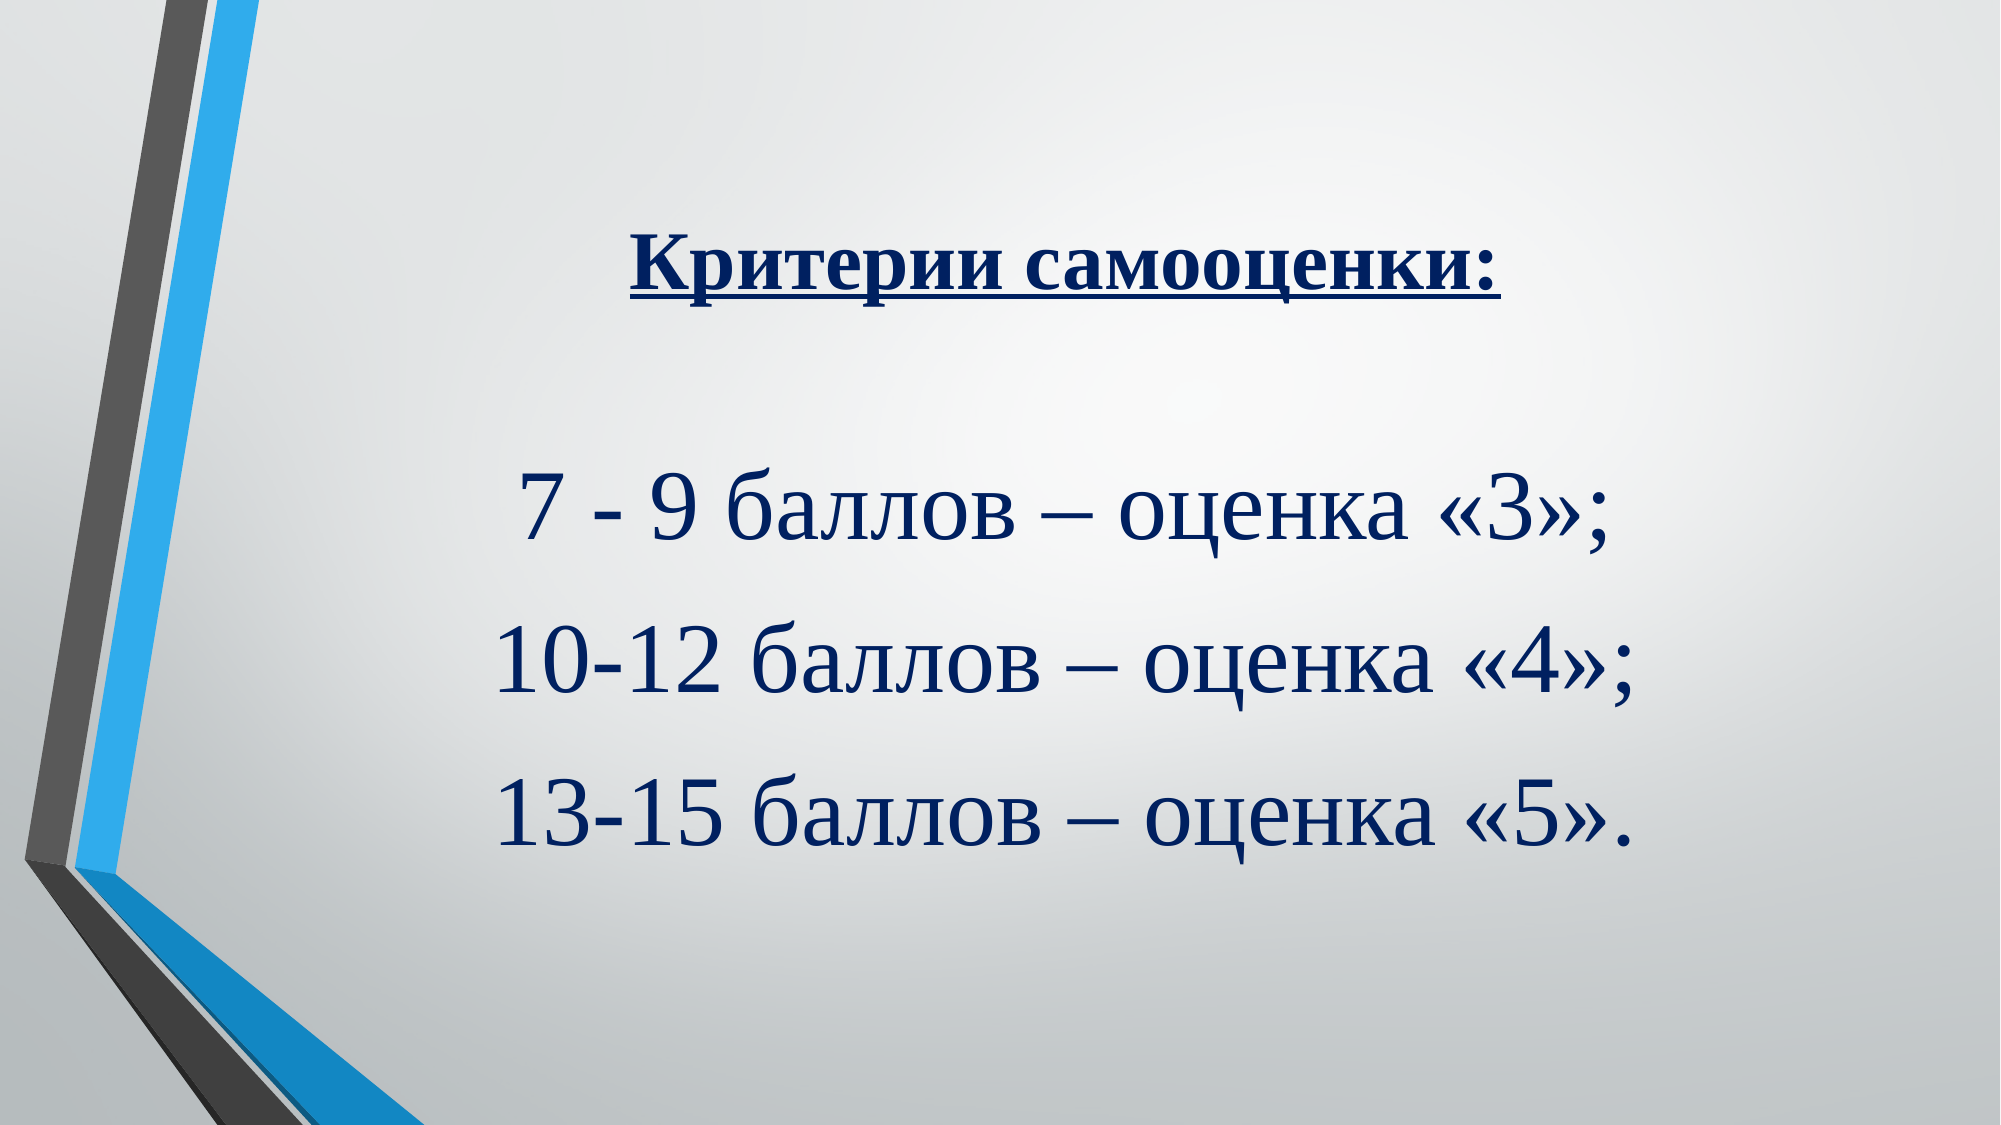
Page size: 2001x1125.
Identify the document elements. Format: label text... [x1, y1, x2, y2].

title Критерии самооценки: [243, 112, 1887, 400]
list 7 - 9 баллов – оценка «3»; 10-12 баллов – оценка «4»; 13-15 баллов – оценка «5». [243, 437, 1887, 950]
